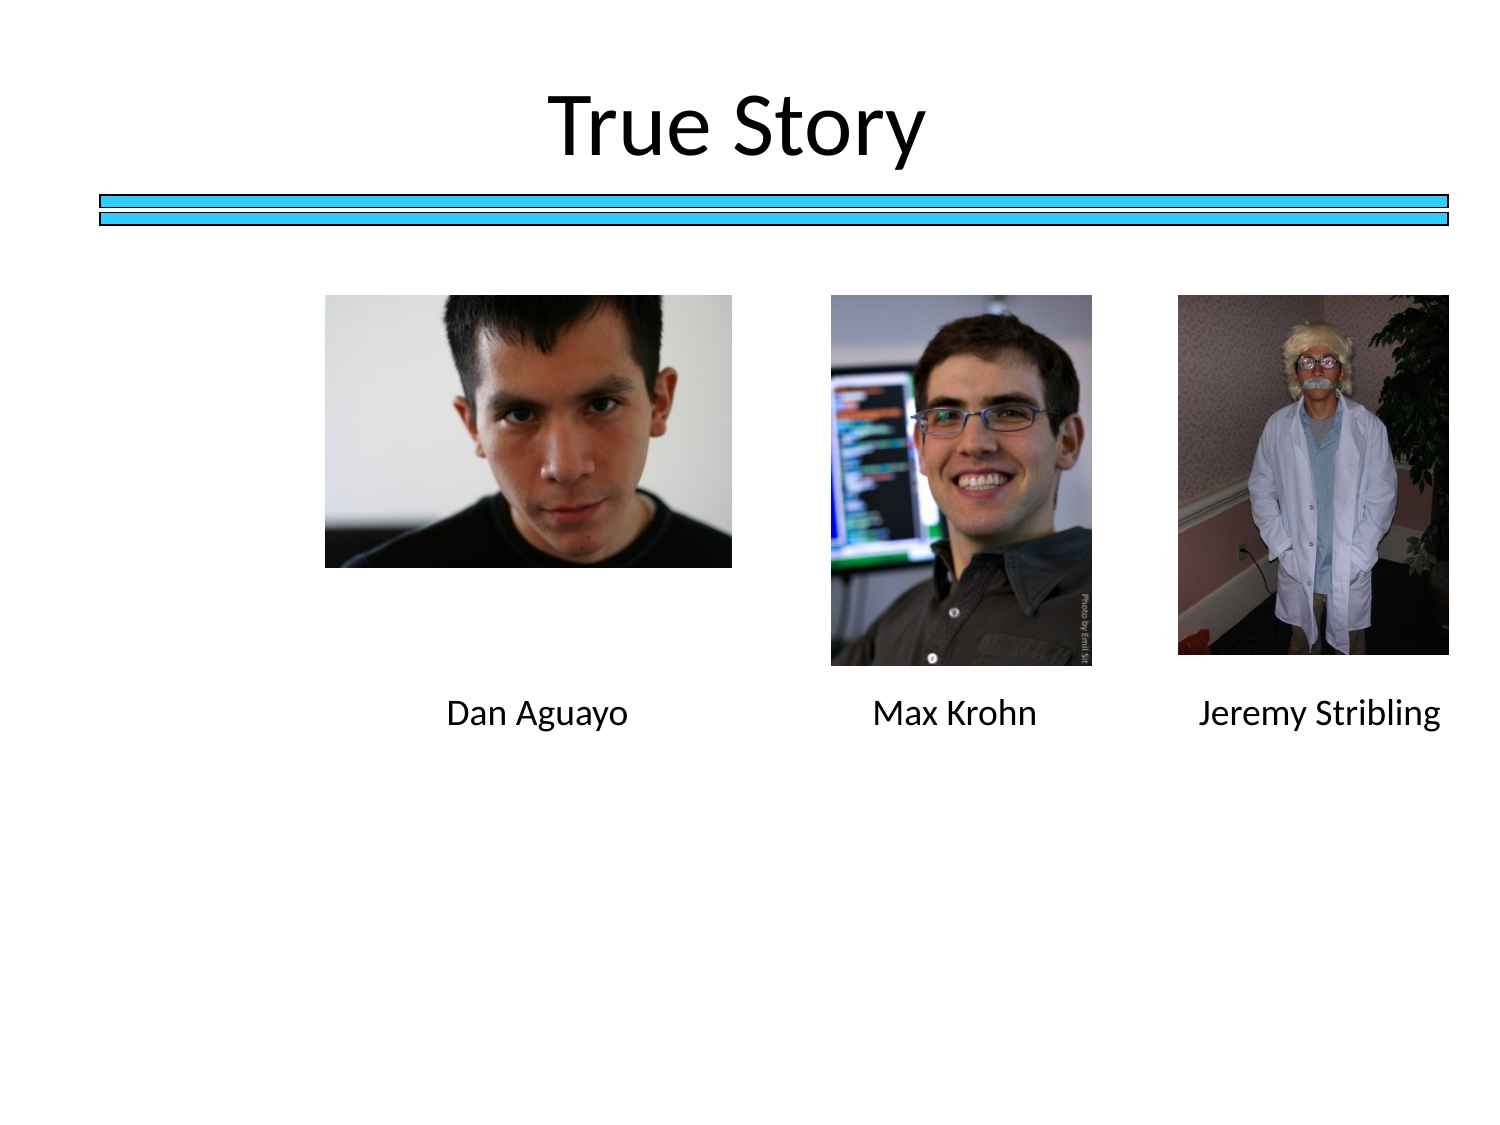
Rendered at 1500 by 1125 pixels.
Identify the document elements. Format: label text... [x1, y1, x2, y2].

picture [831, 295, 1092, 666]
text_box Dan Aguayo [431, 680, 644, 741]
text_box Jeremy Stribling [1184, 680, 1457, 741]
text_box Max Krohn [857, 680, 1053, 741]
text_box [99, 195, 1449, 226]
title True Story [99, 24, 1375, 194]
picture [99, 295, 734, 569]
picture [1178, 295, 1449, 655]
